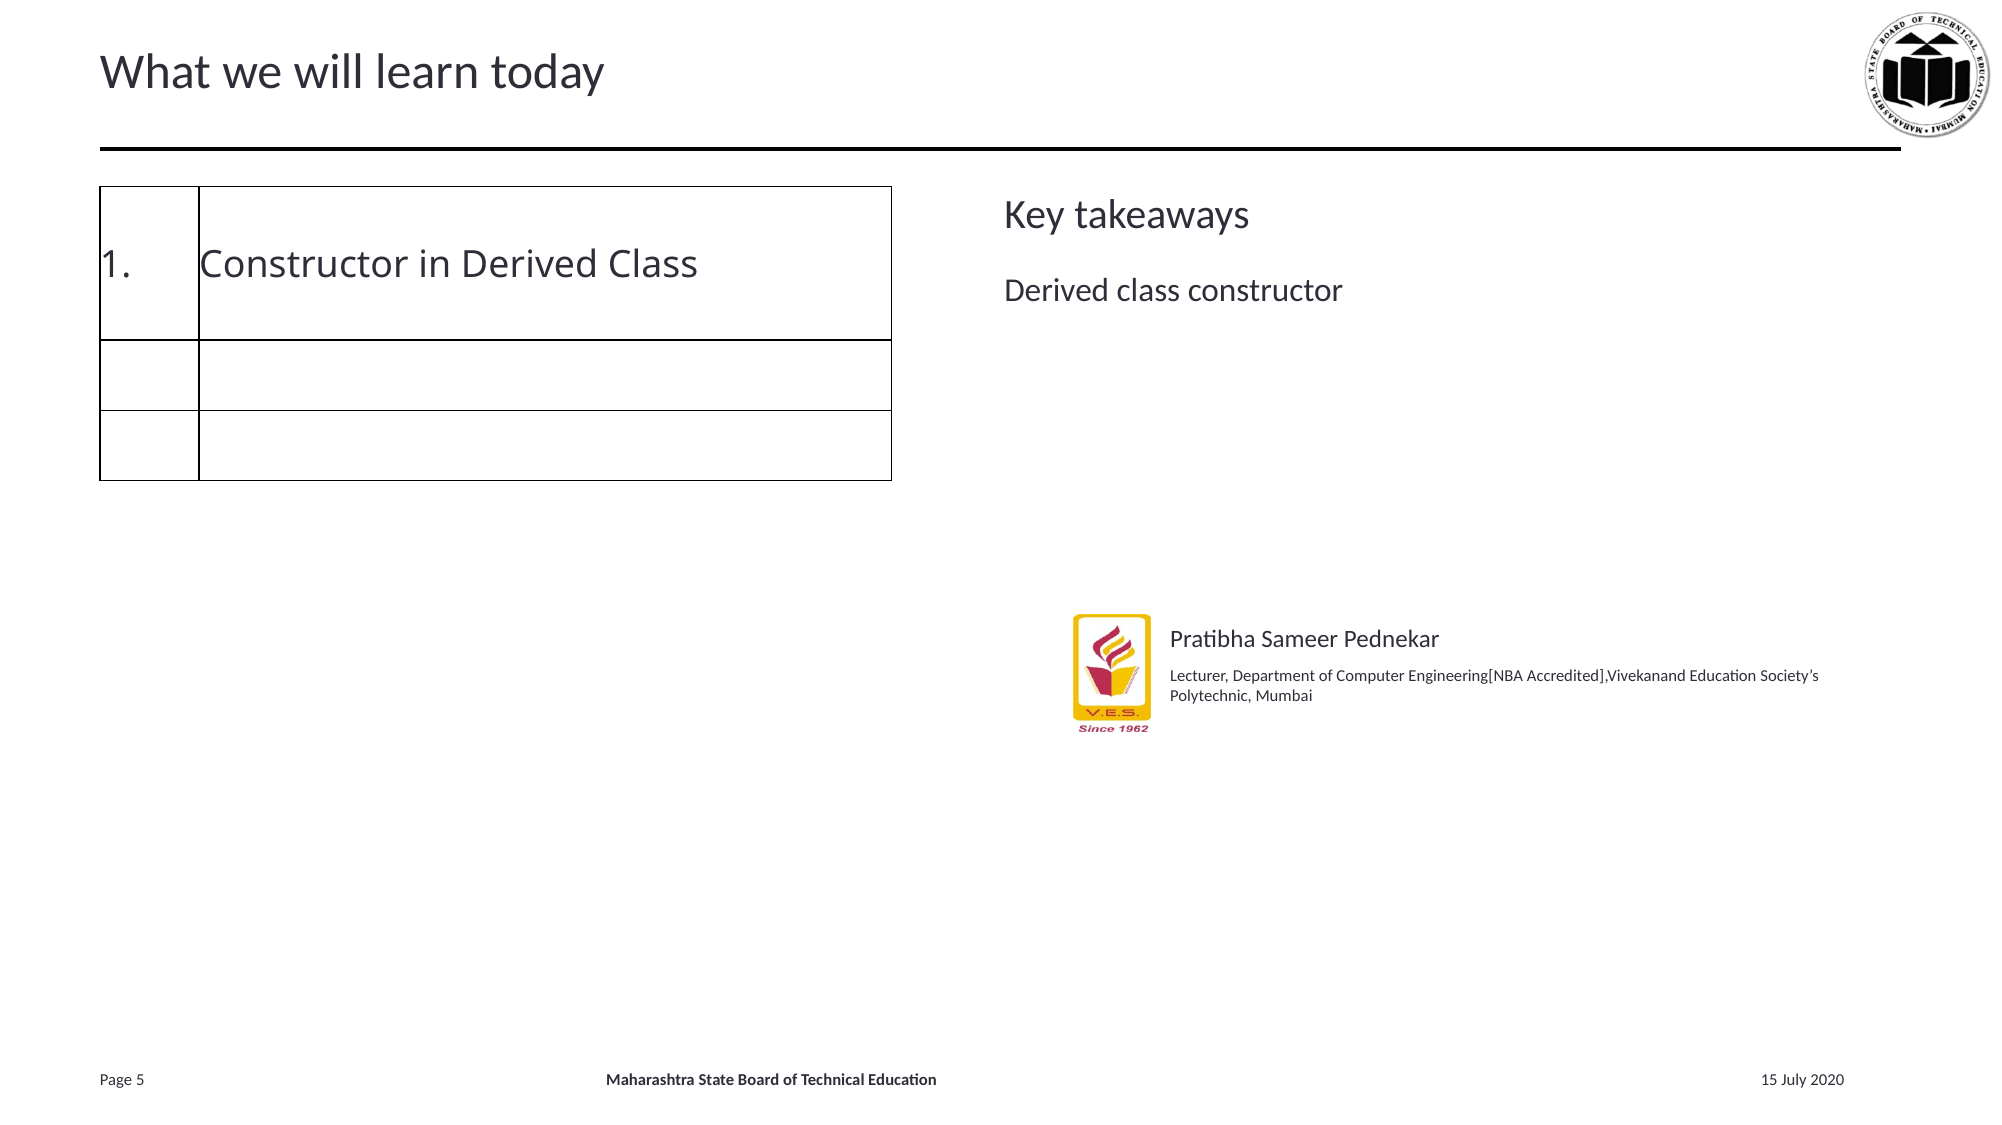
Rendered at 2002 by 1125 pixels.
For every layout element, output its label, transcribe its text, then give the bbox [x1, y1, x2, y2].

list Pratibha Sameer Pednekar [1170, 625, 1677, 655]
table_cell [200, 411, 891, 480]
list Derived class constructor [1004, 268, 1901, 533]
table_header 1. [101, 187, 198, 339]
title What we will learn today [100, 48, 1901, 146]
picture [1073, 614, 1151, 732]
table_cell [101, 341, 198, 410]
picture [1852, 0, 2001, 149]
list Key takeaways [1004, 186, 1901, 248]
list Lecturer, Department of Computer Engineering[NBA Accredited],Vivekanand Education Society’s Polytechnic, Mumbai [1170, 665, 1866, 695]
table_cell [200, 341, 891, 410]
table_cell [101, 411, 198, 480]
table_header Constructor in Derived Class [200, 187, 891, 339]
